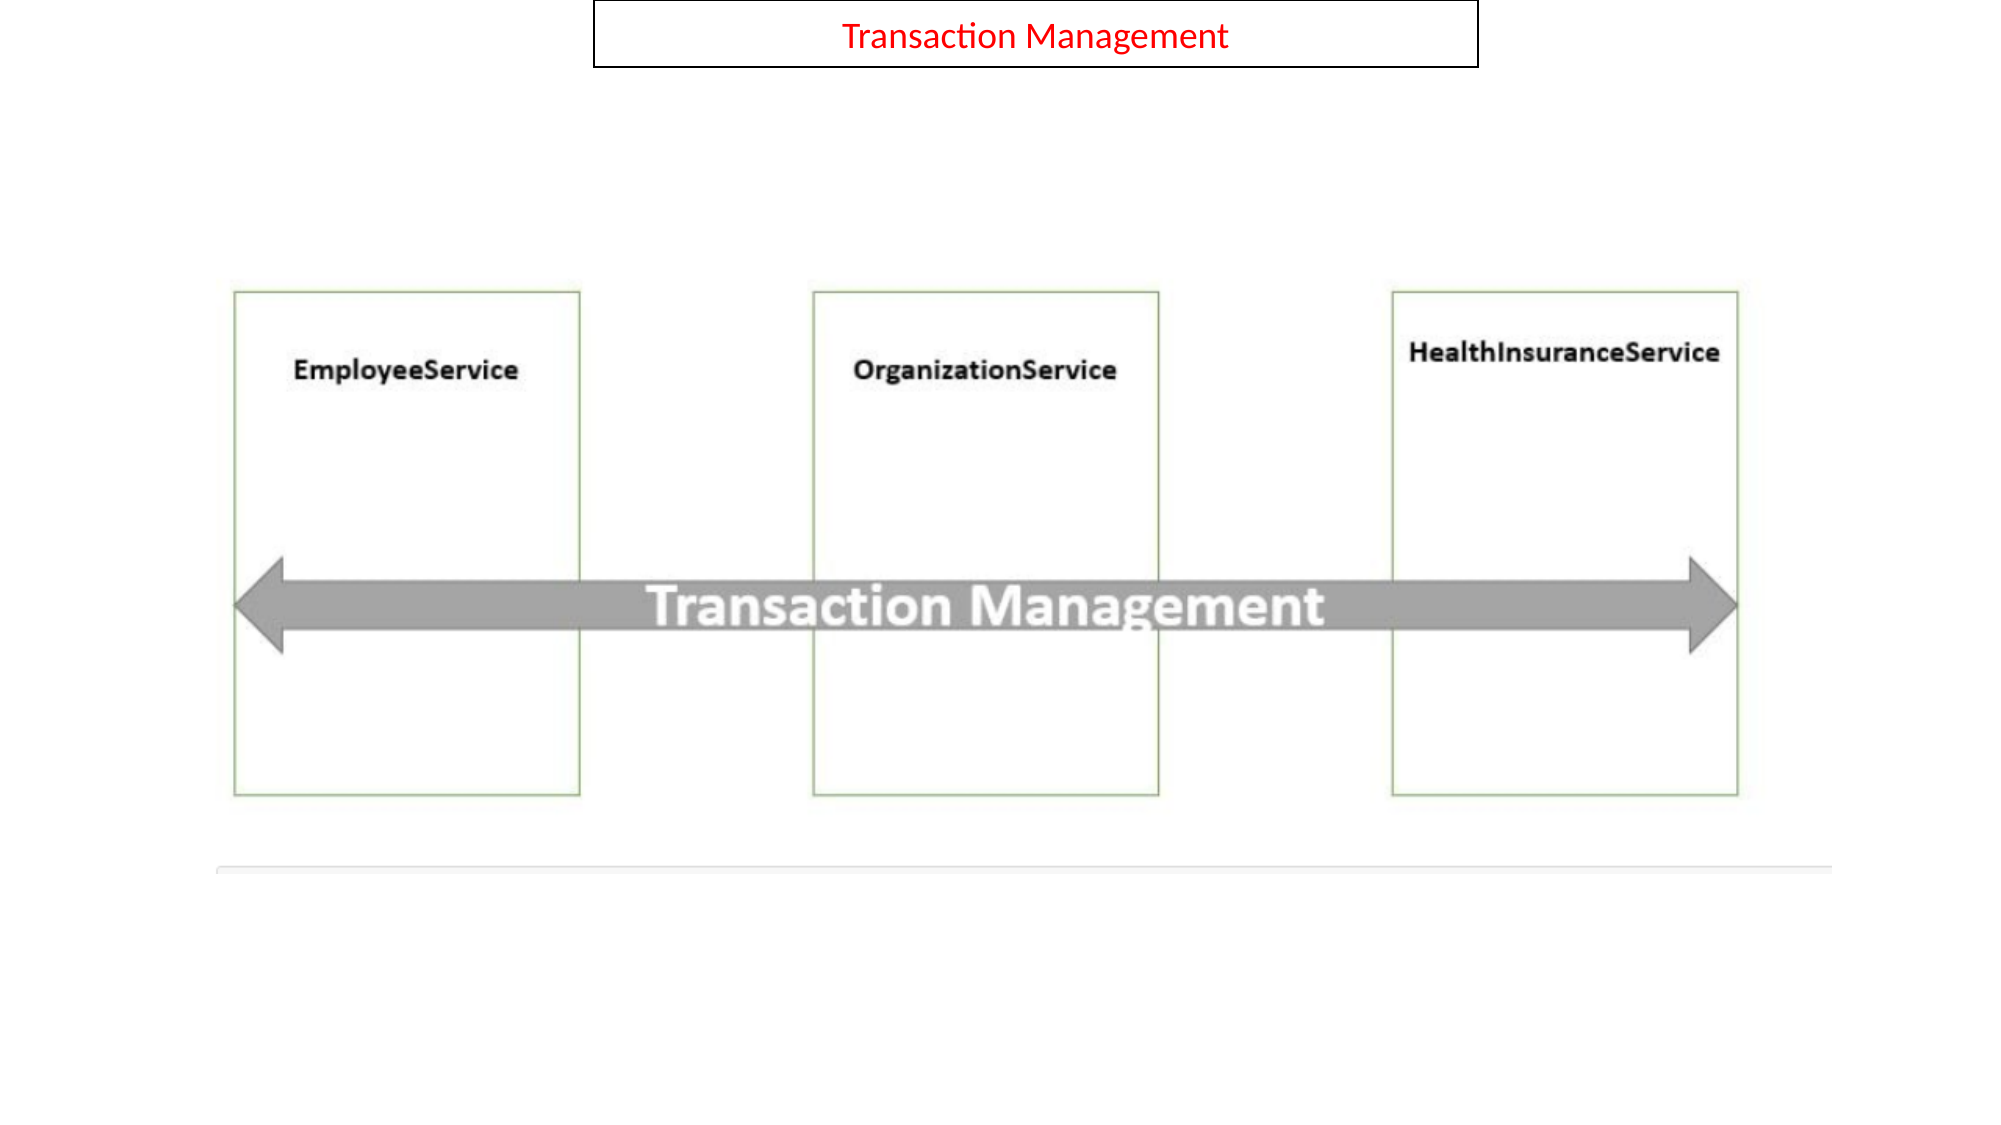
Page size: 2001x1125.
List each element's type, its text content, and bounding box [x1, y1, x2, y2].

text_box Transaction Management [593, 0, 1479, 68]
picture [168, 251, 1832, 874]
